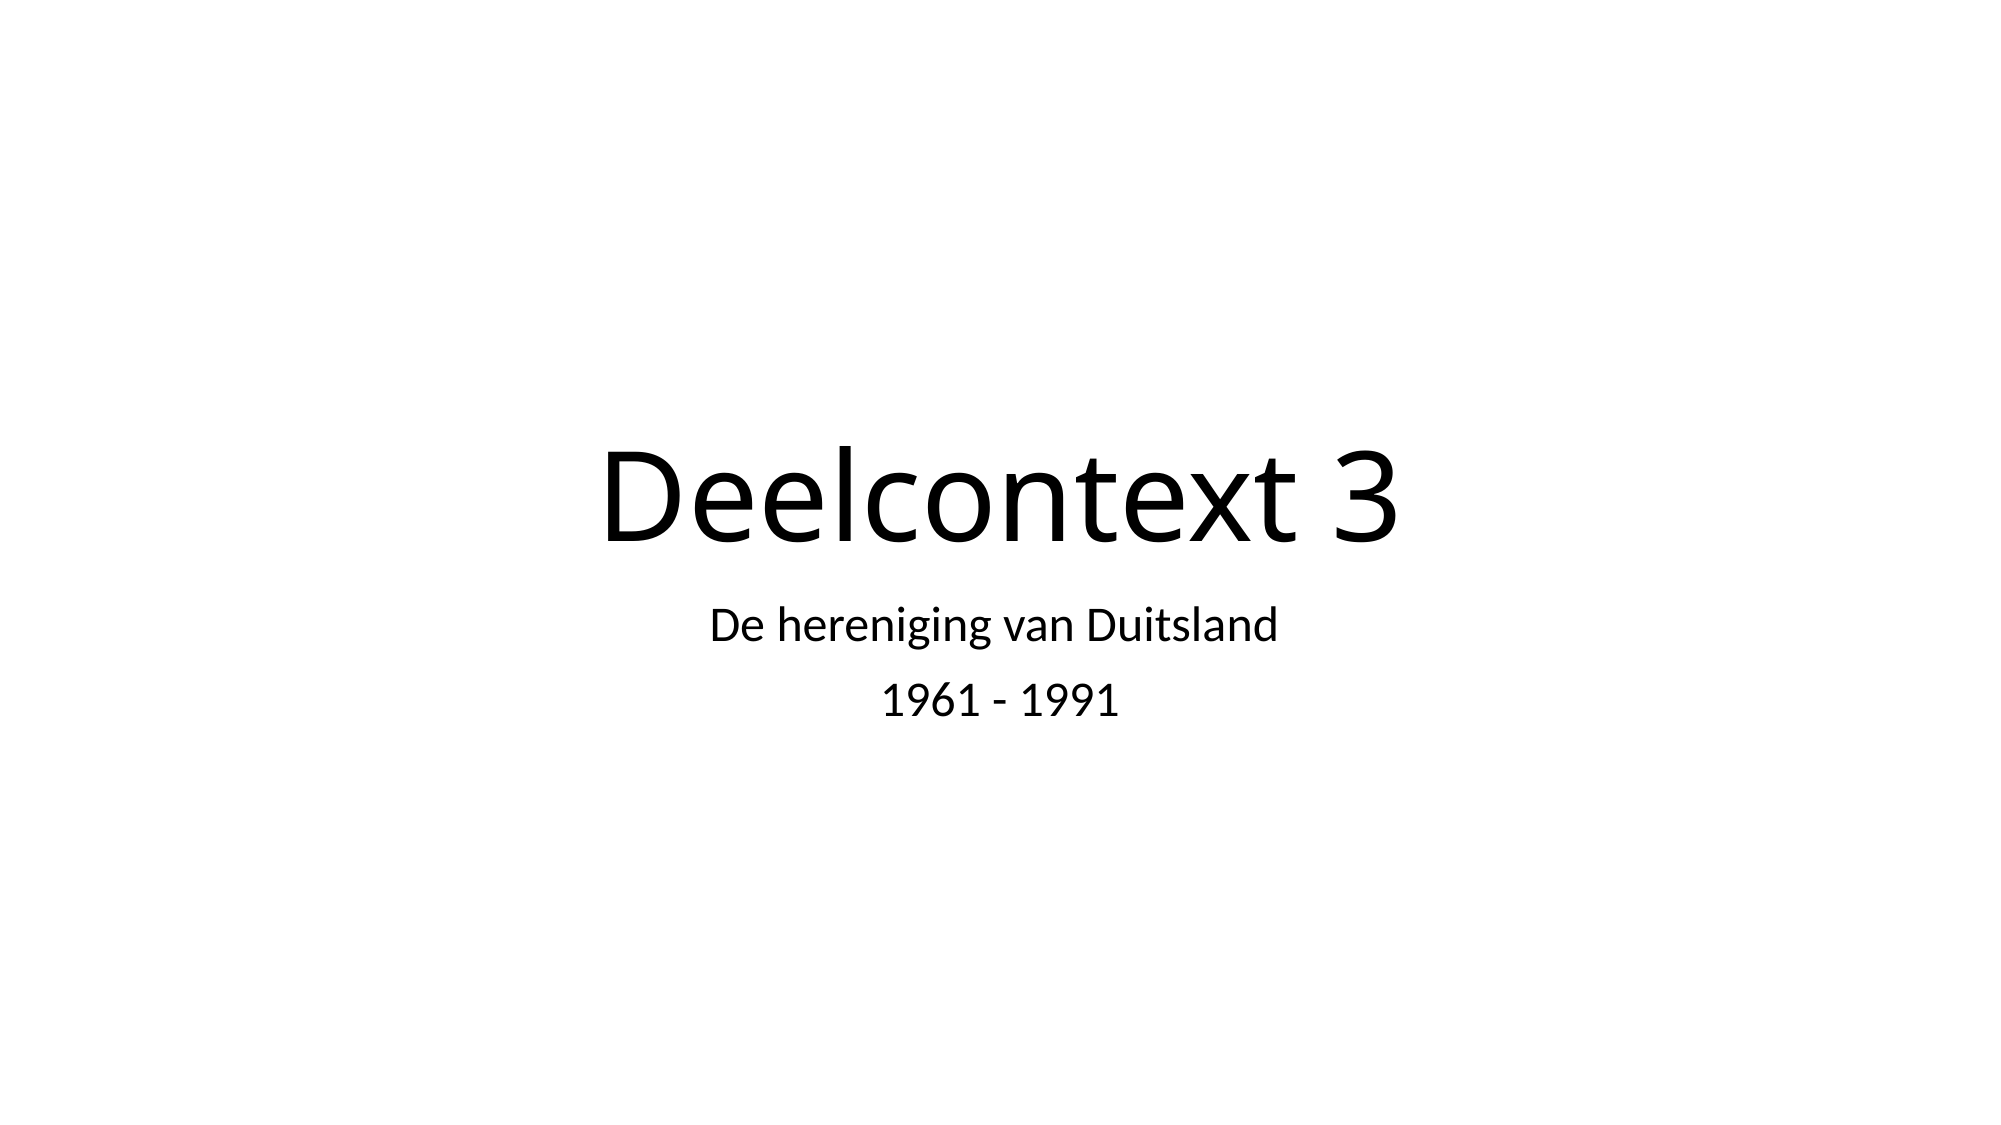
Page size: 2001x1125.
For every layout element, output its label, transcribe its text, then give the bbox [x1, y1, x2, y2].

subtitle De hereniging van Duitsland 1961 - 1991 [249, 590, 1750, 863]
title Deelcontext 3 [249, 184, 1750, 576]
